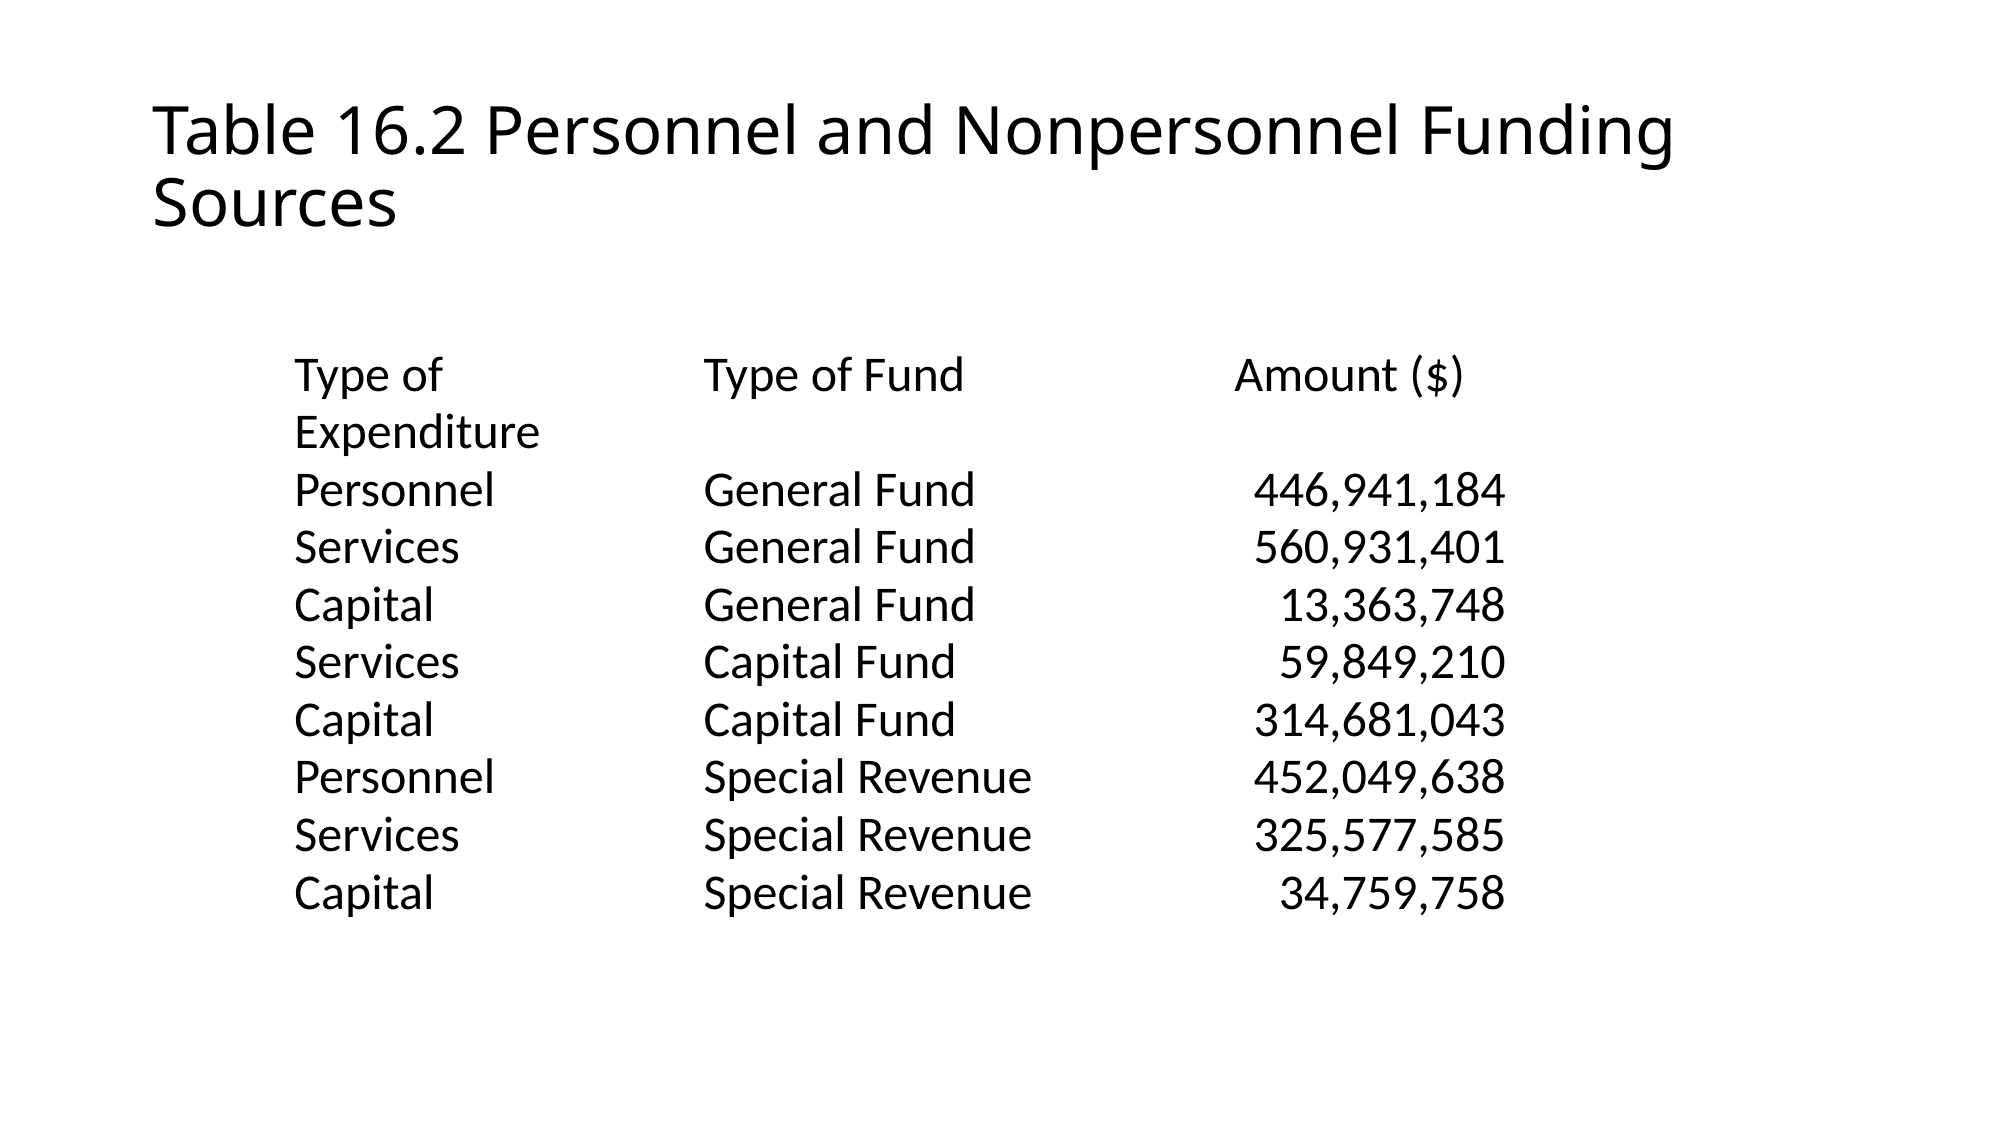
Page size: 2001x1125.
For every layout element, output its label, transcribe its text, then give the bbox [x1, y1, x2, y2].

title Table 16.2 Personnel and Nonpersonnel Funding Sources [137, 59, 1863, 278]
table_header Amount ($) [1223, 346, 1517, 461]
table_cell Capital [283, 576, 692, 634]
table_cell Special Revenue [692, 807, 1223, 864]
table_cell General Fund [692, 461, 1223, 519]
table_cell Personnel [283, 749, 692, 807]
table_header Type of Fund [692, 346, 1223, 461]
table_cell Personnel [283, 461, 692, 519]
table_cell Capital [283, 864, 692, 922]
table_cell 560,931,401 [1223, 519, 1517, 576]
table_cell Capital Fund [692, 691, 1223, 749]
table_cell 59,849,210 [1223, 634, 1517, 691]
table_cell Special Revenue [692, 749, 1223, 807]
table_cell General Fund [692, 519, 1223, 576]
table_cell Capital [283, 691, 692, 749]
table_cell General Fund [692, 576, 1223, 634]
table_cell 13,363,748 [1223, 576, 1517, 634]
table_cell 452,049,638 [1223, 749, 1517, 807]
table_header Type of Expenditure [283, 346, 692, 461]
table_cell 34,759,758 [1223, 864, 1517, 922]
table_cell 446,941,184 [1223, 461, 1517, 519]
table_cell Capital Fund [692, 634, 1223, 691]
table_cell Services [283, 519, 692, 576]
table_cell 314,681,043 [1223, 691, 1517, 749]
table_cell 325,577,585 [1223, 807, 1517, 864]
table_cell Services [283, 634, 692, 691]
table_cell Services [283, 807, 692, 864]
table_cell Special Revenue [692, 864, 1223, 922]
